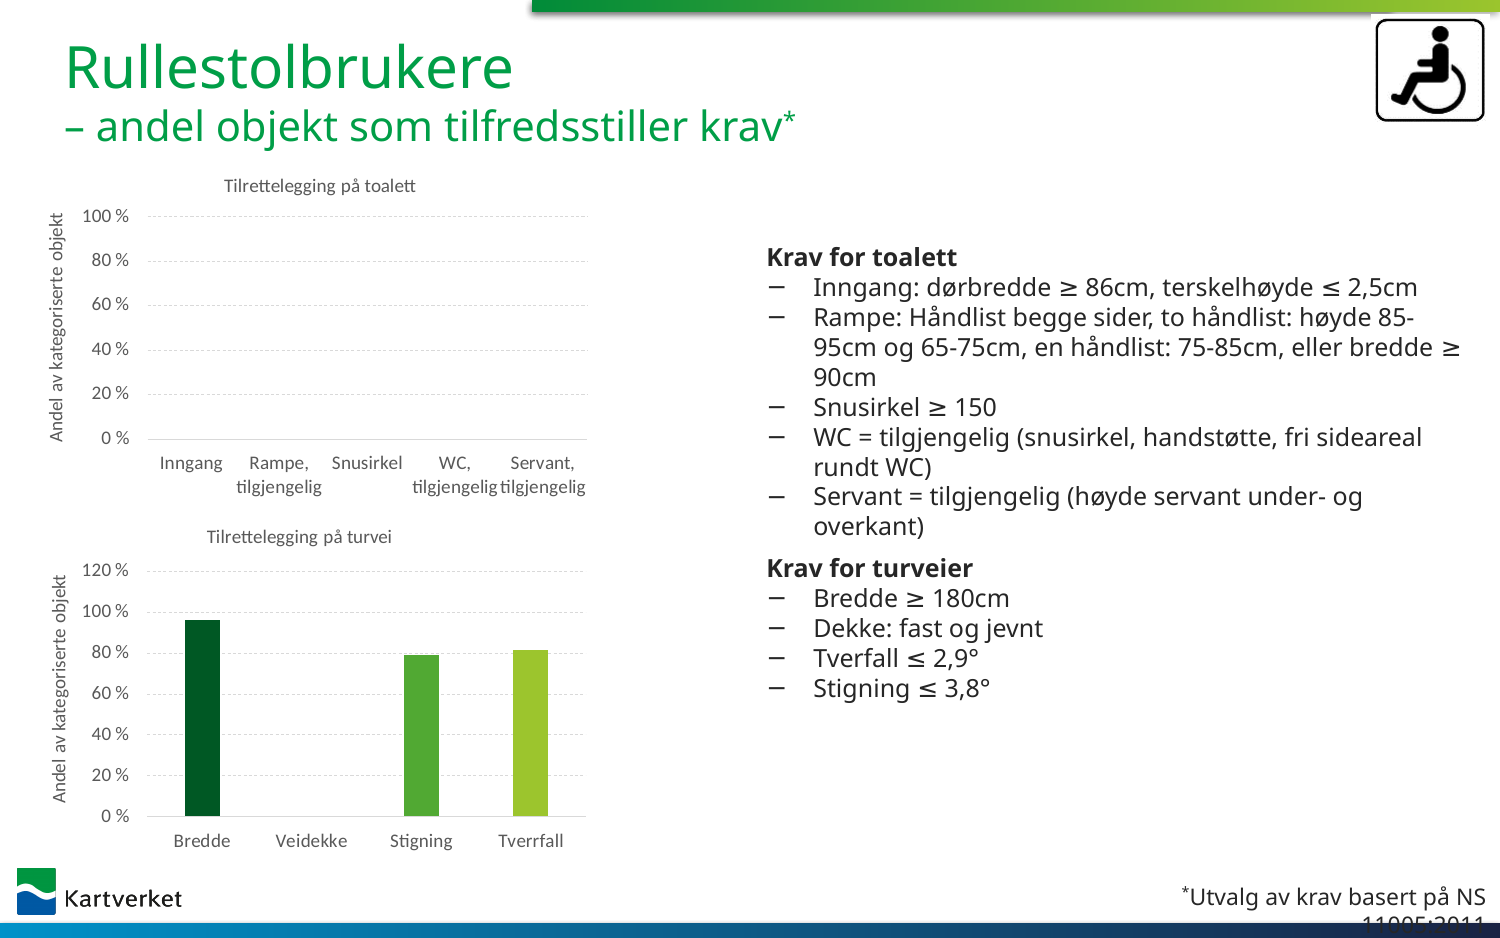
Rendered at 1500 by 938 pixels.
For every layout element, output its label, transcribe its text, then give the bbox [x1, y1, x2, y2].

text_box Rullestolbrukere – andel objekt som tilfredsstiller krav* [49, 14, 1431, 158]
picture [1371, 13, 1491, 127]
picture [41, 520, 597, 859]
text_box Krav for toalett Inngang: dørbredde ≥ 86cm, terskelhøyde ≤ 2,5cm Rampe: Håndlist begge sider, to håndlist: høyde 85-95cm og 65-75cm, en håndlist: 75-85cm, eller bredde ≥ 90cm Snusirkel ≥ 150 WC = tilgjengelig (snusirkel, handstøtte, fri sideareal rundt WC) Servant = tilgjengelig (høyde servant under- og overkant) [751, 234, 1483, 545]
text_box *Utvalg av krav basert på NS 11005:2011 [1068, 873, 1500, 938]
text_box Krav for turveier Bredde ≥ 180cm Dekke: fast og jevnt Tverfall ≤ 2,9° Stigning ≤ 3,8° [751, 545, 1483, 710]
picture [41, 166, 598, 505]
